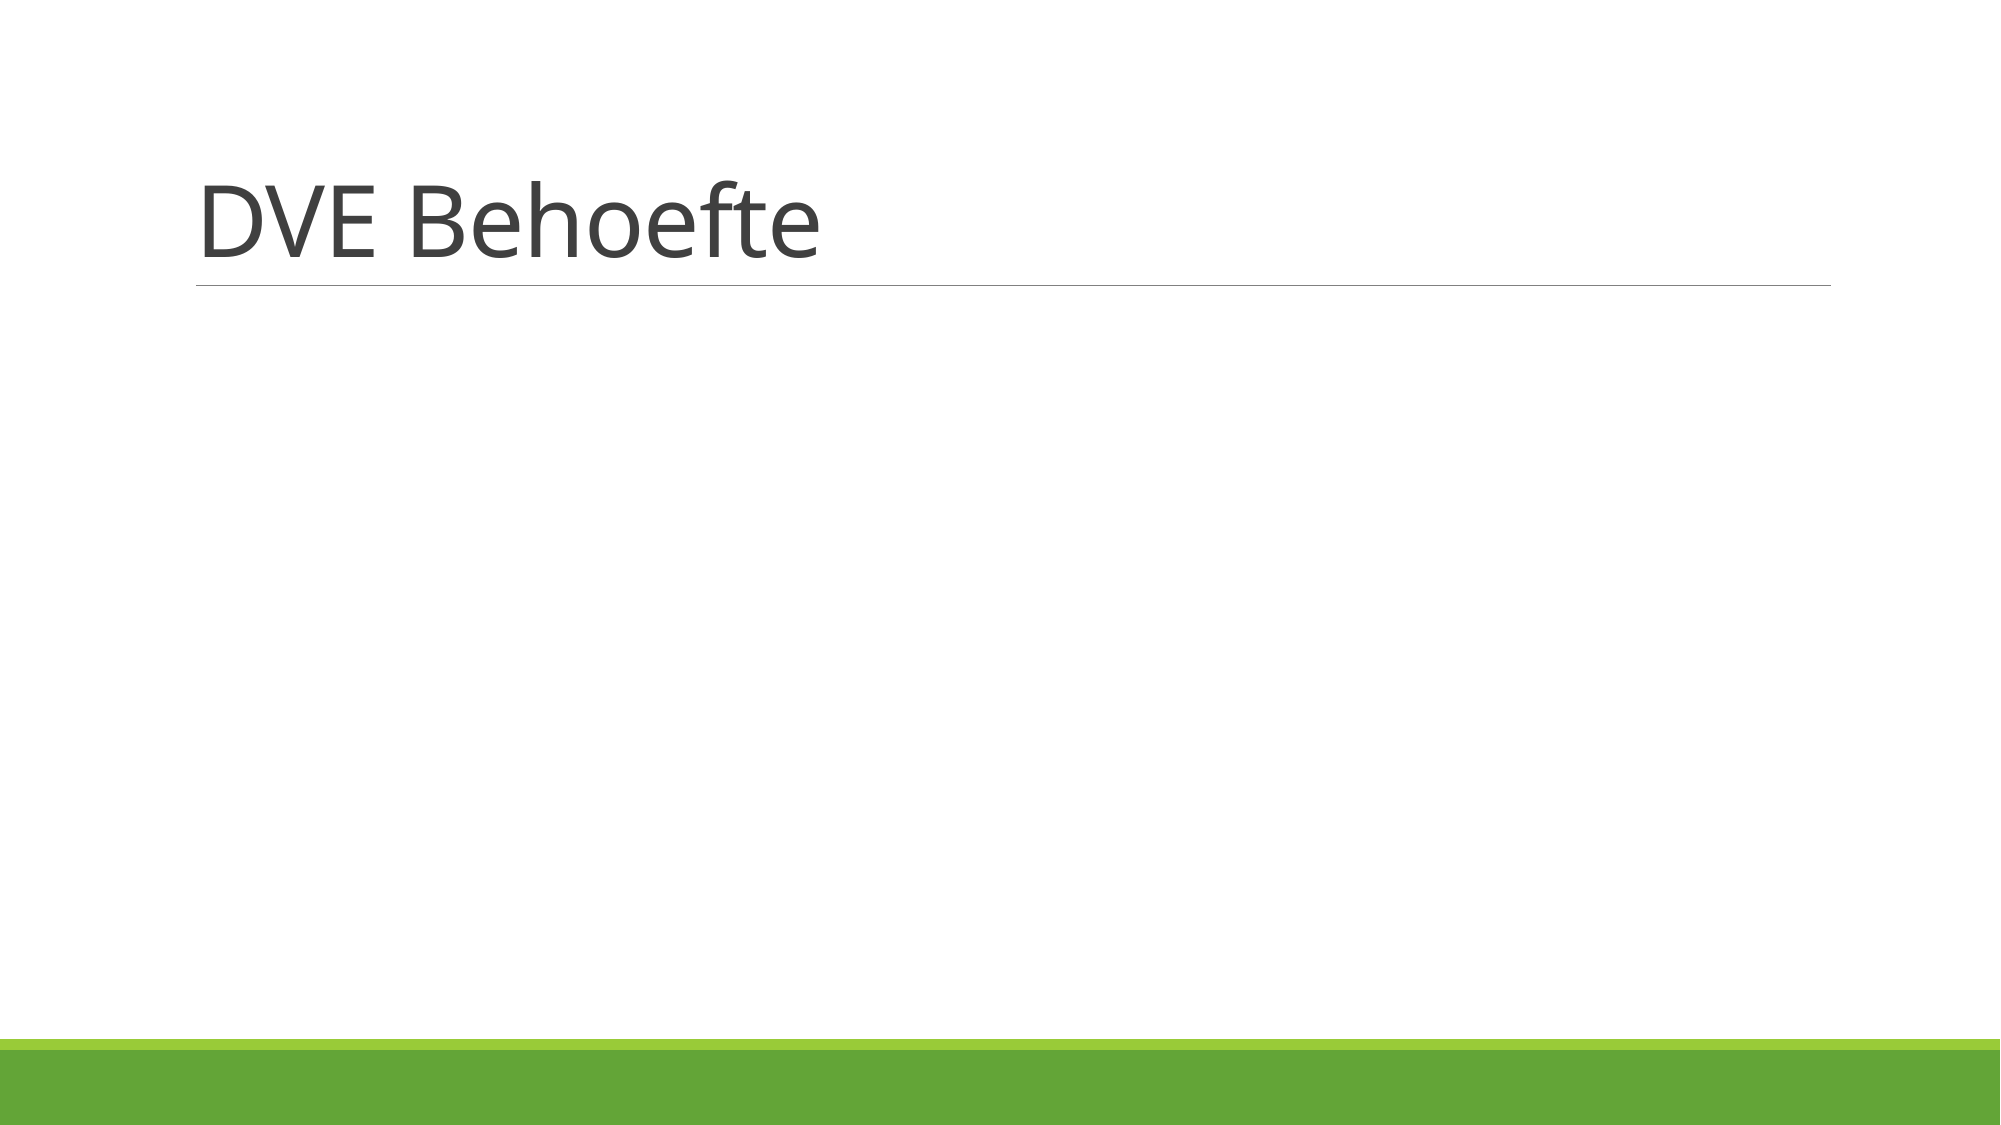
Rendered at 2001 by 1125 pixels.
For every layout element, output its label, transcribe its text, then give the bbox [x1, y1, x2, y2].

title DVE Behoefte [180, 47, 1830, 285]
